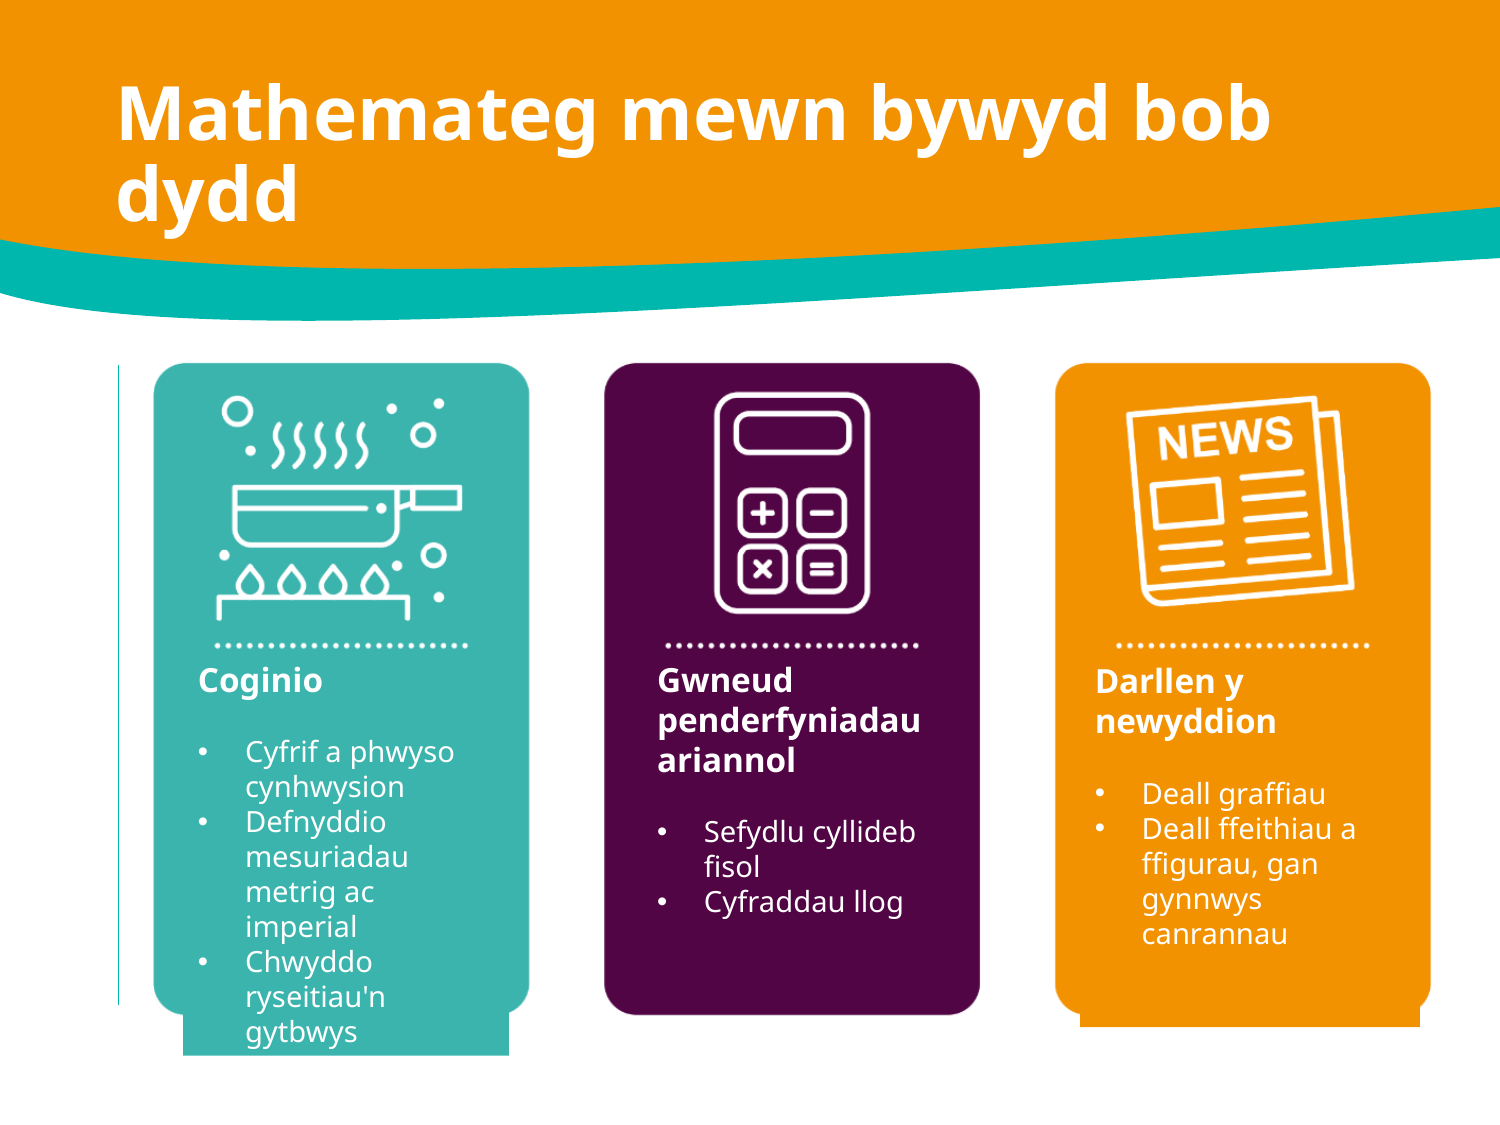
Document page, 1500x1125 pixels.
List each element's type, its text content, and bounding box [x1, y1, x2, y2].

text_box Coginio Cyfrif a phwyso cynhwysion Defnyddio mesuriadau metrig ac imperial Chwyddo ryseitiau'n gytbwys [183, 1028, 509, 1056]
list Mathemateg mewn bywyd bob dydd [100, 67, 1426, 258]
picture [135, 347, 1446, 1028]
